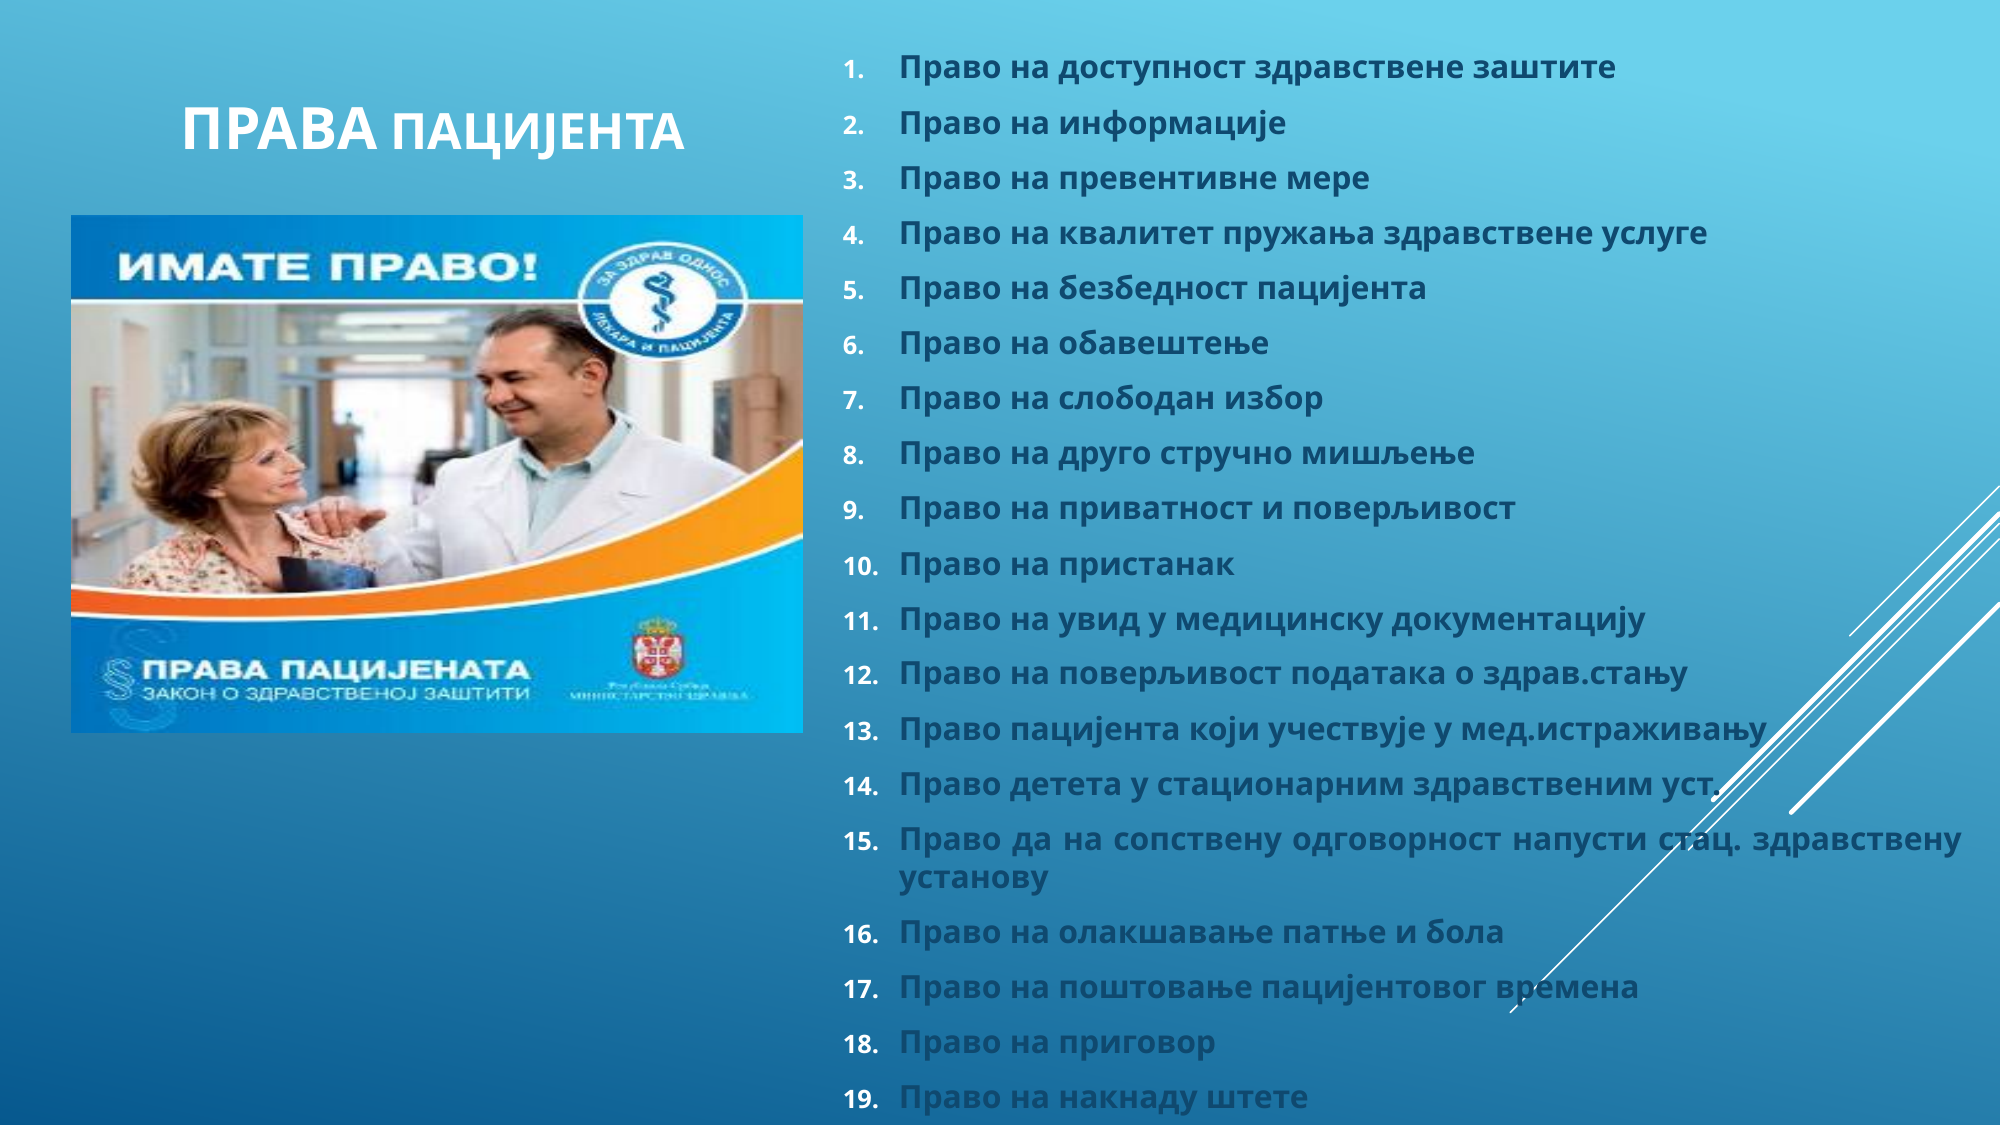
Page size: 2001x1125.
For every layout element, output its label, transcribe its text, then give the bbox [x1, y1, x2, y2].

title ПРАВа ПАЦИЈЕНТА [24, 43, 827, 169]
list Право на доступност здравствене заштите Право на информације Право на превентивне мере Право на квалитет пружања здравствене услуге Право на безбедност пацијента Право на обавештење Право на слободан избор Право на друго стручно мишљење Право на приватност и поверљивост Право на пристанак Право на увид у медицинску документацију Право на поверљивост података о здрав.стању Право пацијента који учествује у мед.истраживању Право детета у стационарним здравственим уст. Право да на сопствену одговорност напусти стац. здравствену установу Право на олакшавање патње и бола Право на поштовање пацијентовог времена Право на приговор Право на накнаду штете [827, 39, 1977, 1125]
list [71, 214, 803, 733]
